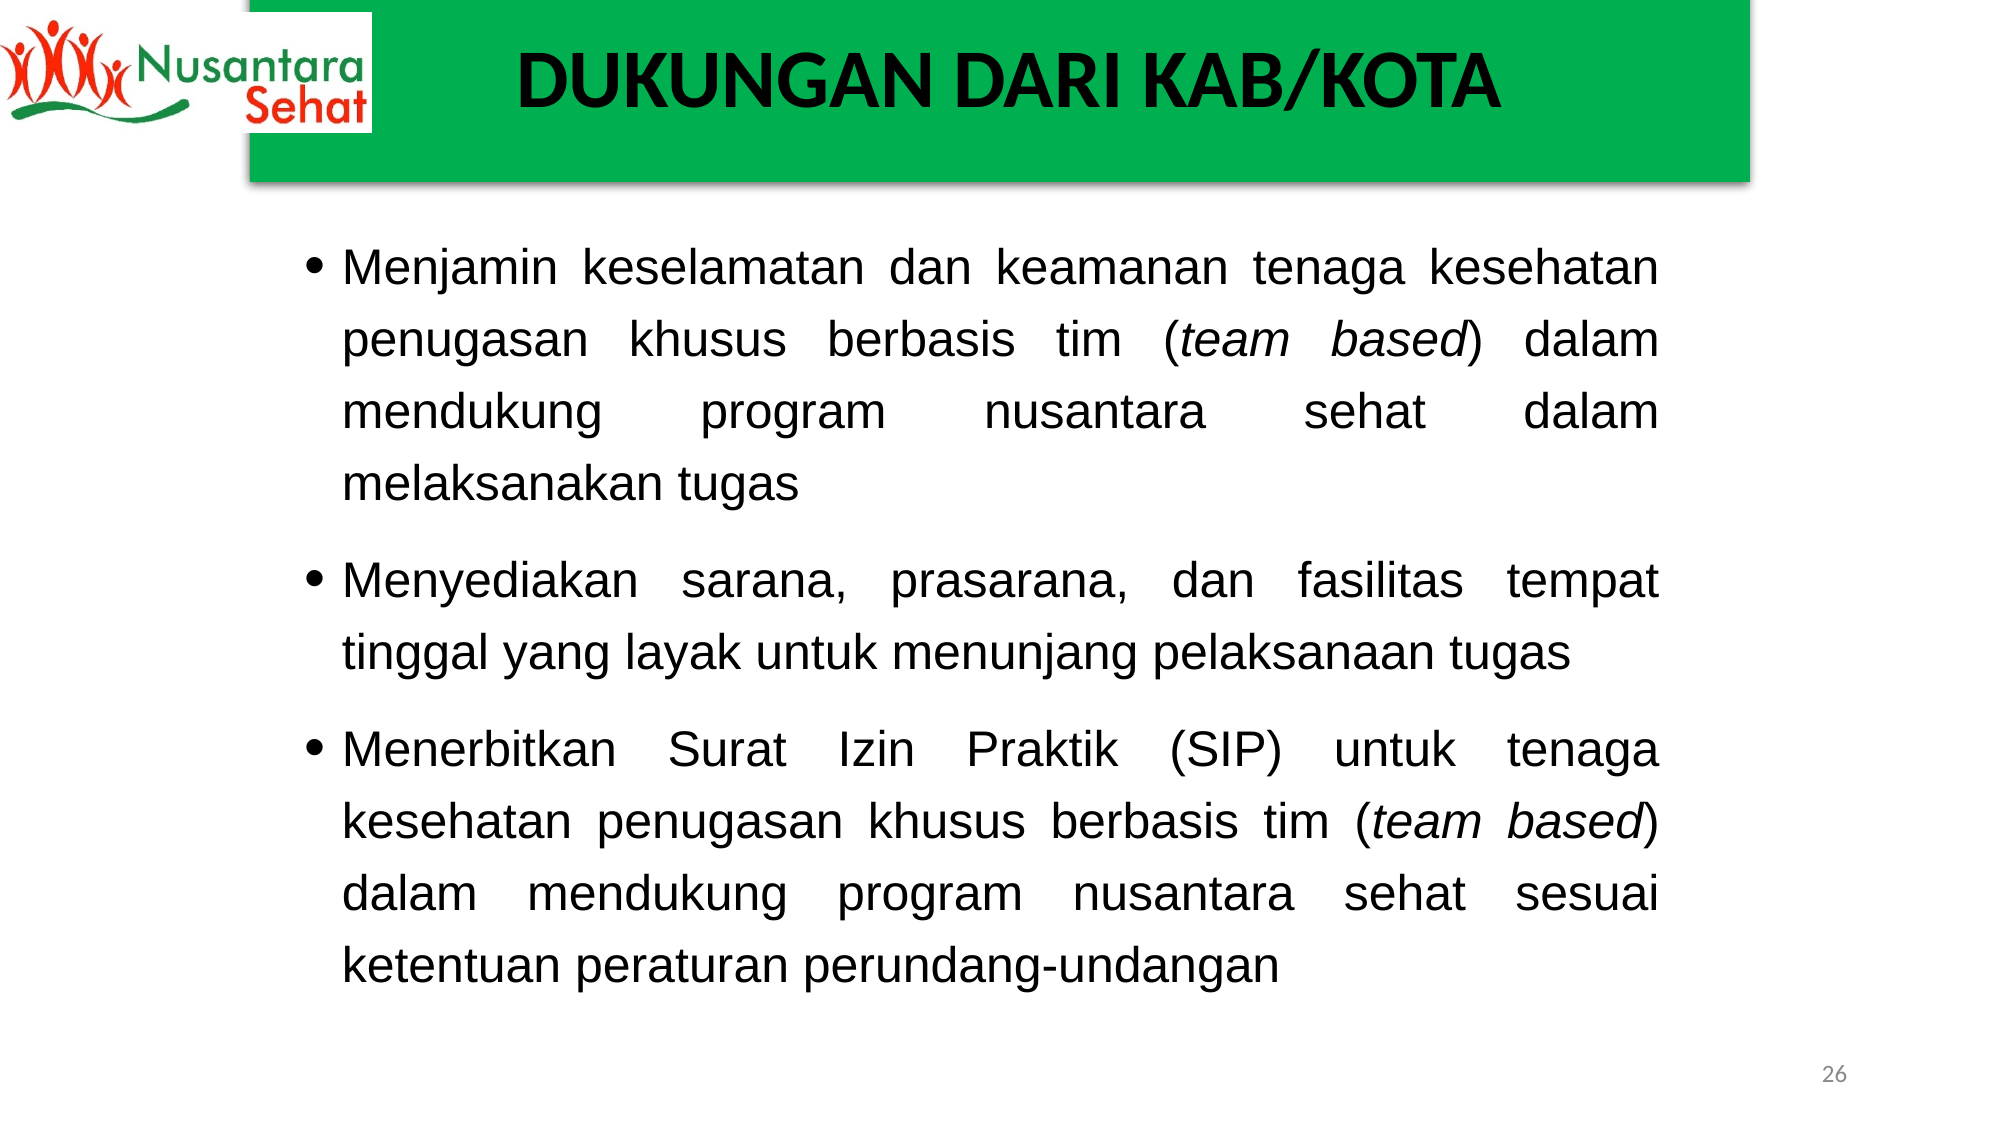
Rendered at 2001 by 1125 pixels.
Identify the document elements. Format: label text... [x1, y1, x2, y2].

slide_number 26 [1412, 1042, 1863, 1103]
picture [0, 12, 372, 133]
list Menjamin keselamatan dan keamanan tenaga kesehatan penugasan khusus berbasis tim (team based) dalam mendukung program nusantara sehat dalam melaksanakan tugas Menyediakan sarana, prasarana, dan fasilitas tempat tinggal yang layak untuk menunjang pelaksanaan tugas Menerbitkan Surat Izin Praktik (SIP) untuk tenaga kesehatan penugasan khusus berbasis tim (team based) dalam mendukung program nusantara sehat sesuai ketentuan peraturan perundang-undangan [289, 214, 1675, 1038]
title DUKUNGAN DARI KAB/KOTA [249, 0, 1750, 182]
